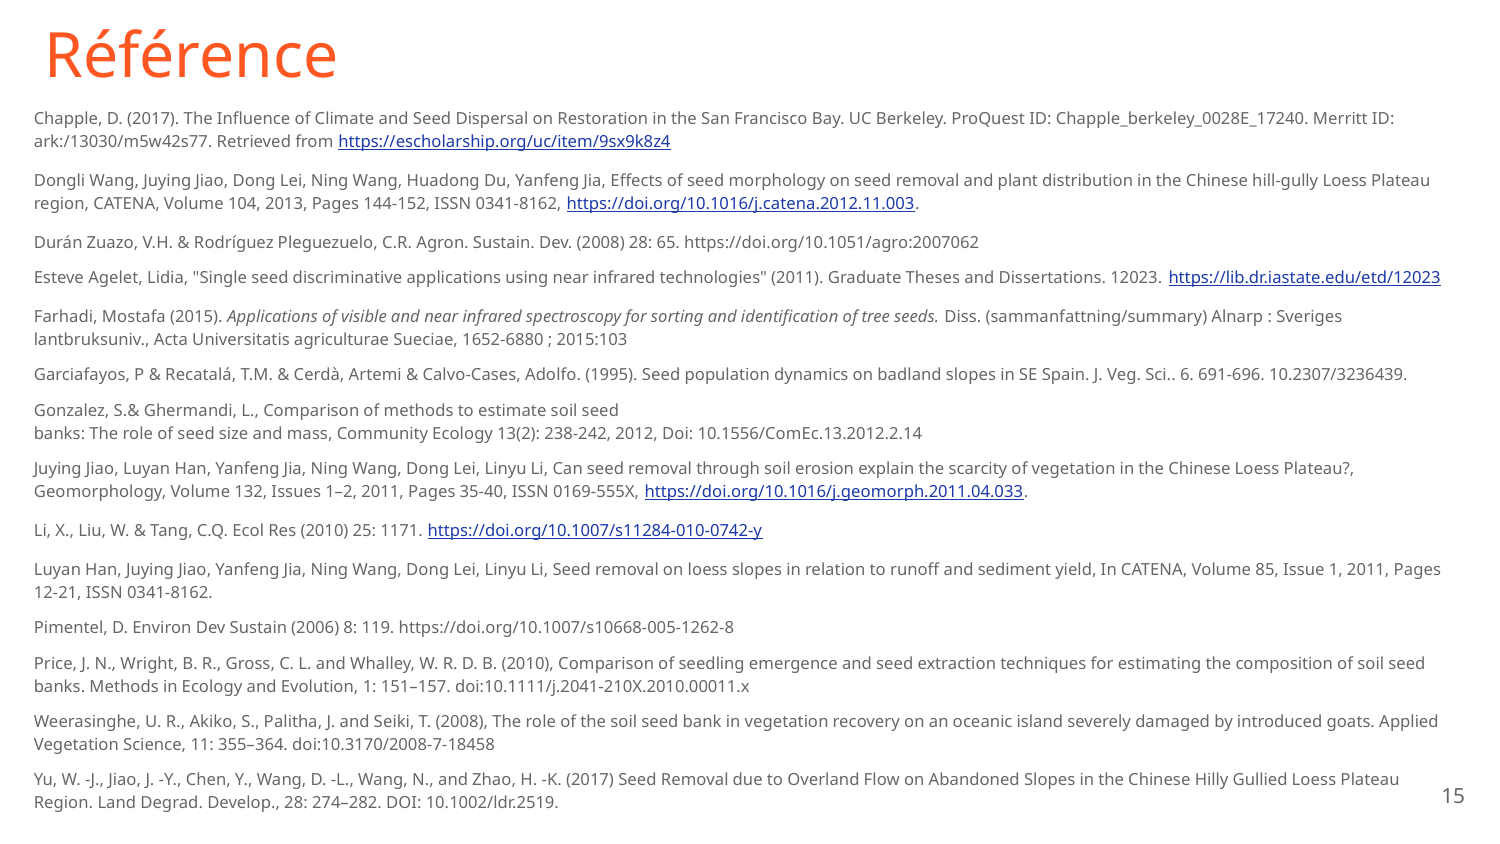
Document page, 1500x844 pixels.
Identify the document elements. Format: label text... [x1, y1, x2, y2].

title Référence [29, 0, 1428, 89]
slide_number 15 [1389, 764, 1480, 830]
list Chapple, D. (2017). The Influence of Climate and Seed Dispersal on Restoration in the San Francisco Bay. UC Berkeley. ProQuest ID: Chapple_berkeley_0028E_17240. Merritt ID: ark:/13030/m5w42s77. Retrieved from https://escholarship.org/uc/item/9sx9k8z4 Dongli Wang, Juying Jiao, Dong Lei, Ning Wang, Huadong Du, Yanfeng Jia, Effects of seed morphology on seed removal and plant distribution in the Chinese hill-gully Loess Plateau region, CATENA, Volume 104, 2013, Pages 144-152, ISSN 0341-8162, https://doi.org/10.1016/j.catena.2012.11.003. Durán Zuazo, V.H. & Rodríguez Pleguezuelo, C.R. Agron. Sustain. Dev. (2008) 28: 65. https://doi.org/10.1051/agro:2007062 Esteve Agelet, Lidia, "Single seed discriminative applications using near infrared technologies" (2011). Graduate Theses and Dissertations. 12023. https://lib.dr.iastate.edu/etd/12023 Farhadi, Mostafa (2015). Applications of visible and near infrared spectroscopy for sorting and identification of tree seeds. Diss. (sammanfattning/summary) Alnarp : Sveriges lantbruksuniv., Acta Universitatis agriculturae Sueciae, 1652-6880 ; 2015:103 Garciafayos, P & Recatalá, T.M. & Cerdà, Artemi & Calvo-Cases, Adolfo. (1995). Seed population dynamics on badland slopes in SE Spain. J. Veg. Sci.. 6. 691-696. 10.2307/3236439. Gonzalez, S.& Ghermandi, L., Comparison of methods to estimate soil seed banks: The role of seed size and mass, Community Ecology 13(2): 238-242, 2012, Doi: 10.1556/ComEc.13.2012.2.14 Juying Jiao, Luyan Han, Yanfeng Jia, Ning Wang, Dong Lei, Linyu Li, Can seed removal through soil erosion explain the scarcity of vegetation in the Chinese Loess Plateau?, Geomorphology, Volume 132, Issues 1–2, 2011, Pages 35-40, ISSN 0169-555X, https://doi.org/10.1016/j.geomorph.2011.04.033. Li, X., Liu, W. & Tang, C.Q. Ecol Res (2010) 25: 1171. https://doi.org/10.1007/s11284-010-0742-y Luyan Han, Juying Jiao, Yanfeng Jia, Ning Wang, Dong Lei, Linyu Li, Seed removal on loess slopes in relation to runoff and sediment yield, In CATENA, Volume 85, Issue 1, 2011, Pages 12-21, ISSN 0341-8162. Pimentel, D. Environ Dev Sustain (2006) 8: 119. https://doi.org/10.1007/s10668-005-1262-8 Price, J. N., Wright, B. R., Gross, C. L. and Whalley, W. R. D. B. (2010), Comparison of seedling emergence and seed extraction techniques for estimating the composition of soil seed banks. Methods in Ecology and Evolution, 1: 151–157. doi:10.1111/j.2041-210X.2010.00011.x Weerasinghe, U. R., Akiko, S., Palitha, J. and Seiki, T. (2008), The role of the soil seed bank in vegetation recovery on an oceanic island severely damaged by introduced goats. Applied Vegetation Science, 11: 355–364. doi:10.3170/2008-7-18458 Yu, W. -J., Jiao, J. -Y., Chen, Y., Wang, D. -L., Wang, N., and Zhao, H. -K. (2017) Seed Removal due to Overland Flow on Abandoned Slopes in the Chinese Hilly Gullied Loess Plateau Region. Land Degrad. Develop., 28: 274–282. DOI: 10.1002/ldr.2519. [0, 89, 1460, 836]
